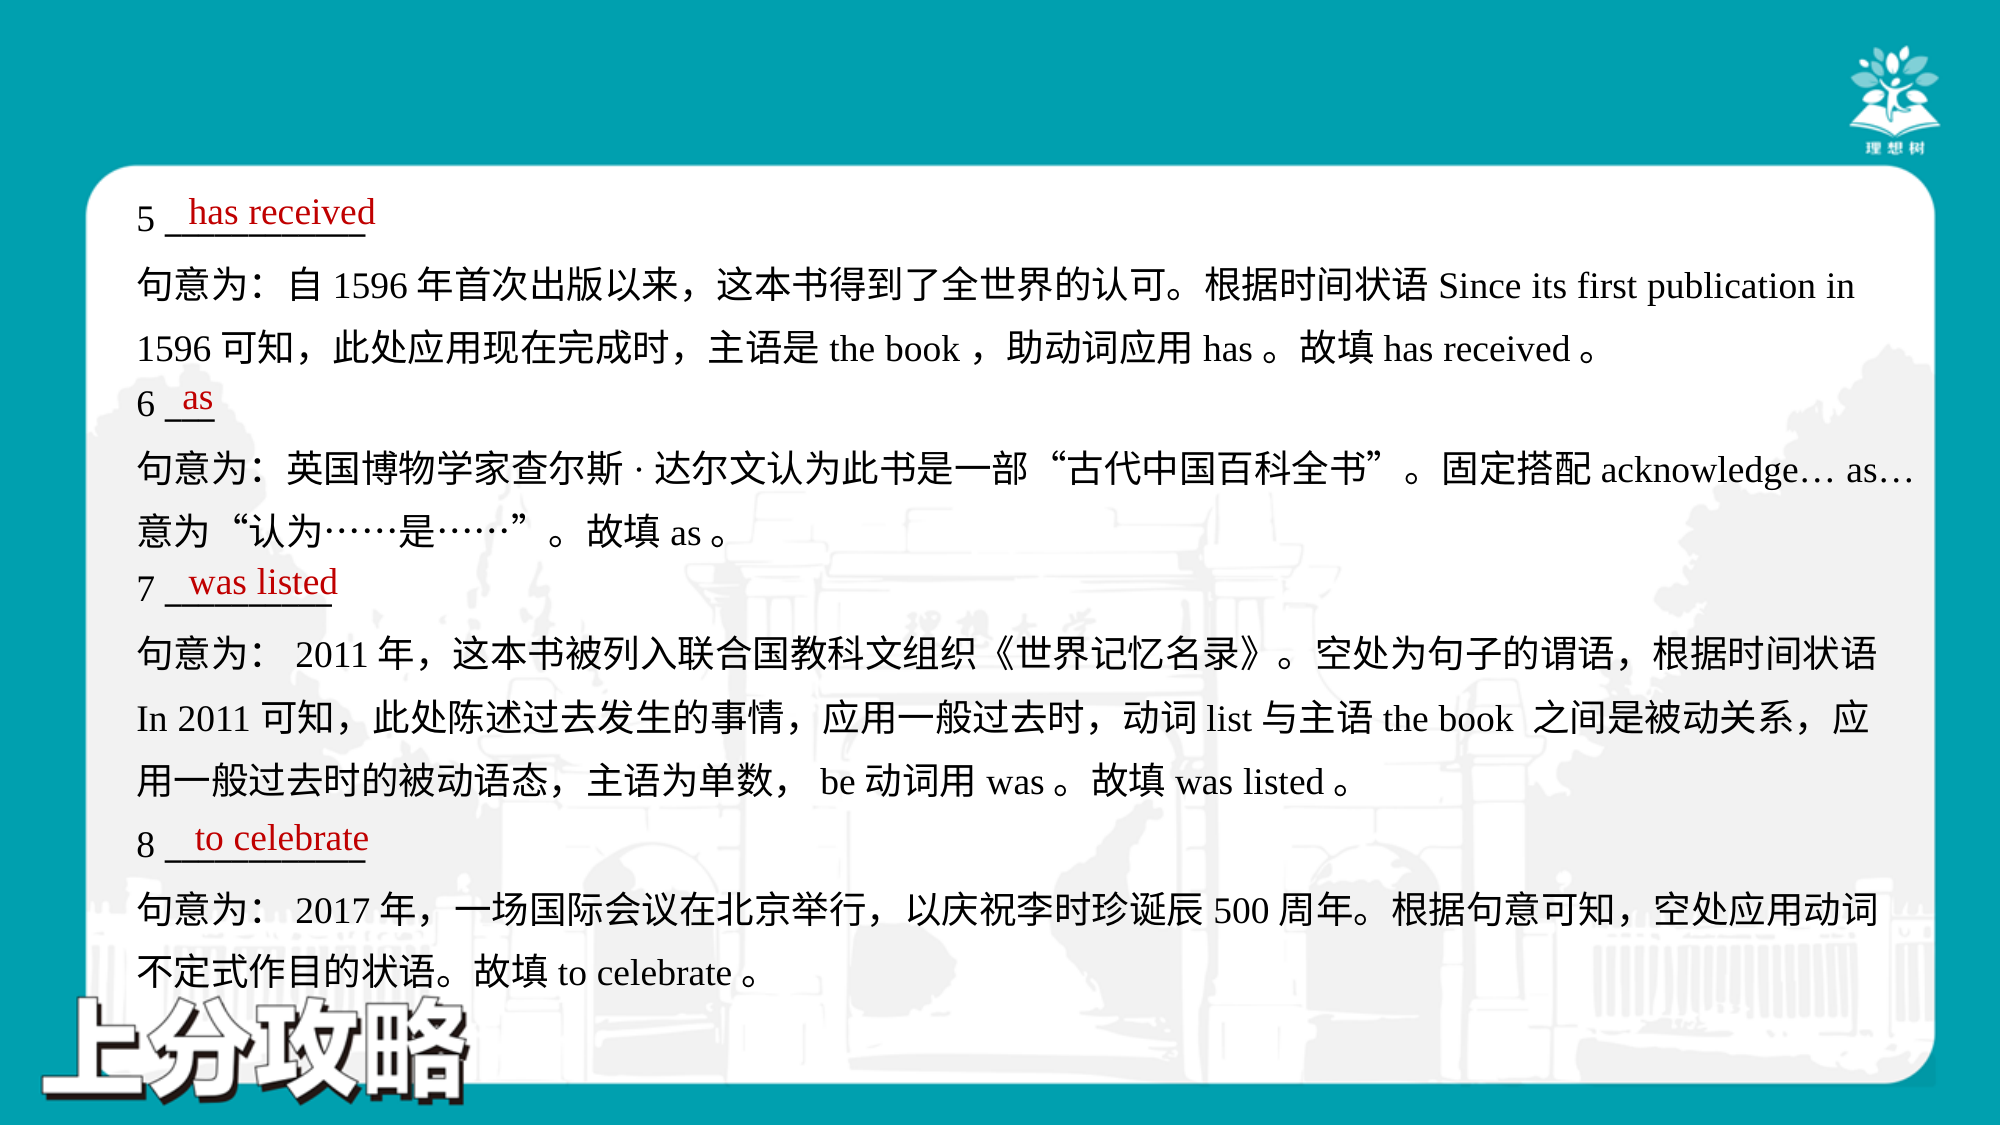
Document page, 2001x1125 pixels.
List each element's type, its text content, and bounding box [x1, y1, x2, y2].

text_box 句意为：自1596年首次出版以来，这本书得到了全世界的认可。根据时间状语Since its first publication in 1596可知，此处应用现在完成时，主语是the book，助动词应用has。故填has received。 [136, 241, 1865, 361]
text_box was listed [170, 539, 357, 596]
text_box has received [170, 170, 394, 227]
text_box 7 __________ [136, 546, 1865, 603]
text_box 句意为：2017年，一场国际会议在北京举行，以庆祝李时珍诞辰500周年。根据句意可知，空处应用动词 不定式作目的状语。故填to celebrate。 [136, 866, 1865, 987]
text_box to celebrate [176, 795, 388, 852]
text_box 6 ___ [136, 361, 1865, 418]
picture [0, 0, 2000, 1125]
text_box 8 ____________ [136, 802, 1865, 859]
text_box 5 ____________ [136, 176, 1865, 233]
text_box 句意为：2011年，这本书被列入联合国教科文组织《世界记忆名录》。空处为句子的谓语，根据时间状语 In 2011可知，此处陈述过去发生的事情，应用一般过去时，动词list与主语the book 之间是被动关系，应 用一般过去时的被动语态，主语为单数，be动词用was。故填was listed。 [136, 610, 1865, 796]
text_box as [168, 354, 228, 412]
text_box 句意为：英国博物学家查尔斯·达尔文认为此书是一部“古代中国百科全书”。固定搭配acknowledge… as… 意为“认为……是……”。故填as。 [136, 425, 1865, 546]
